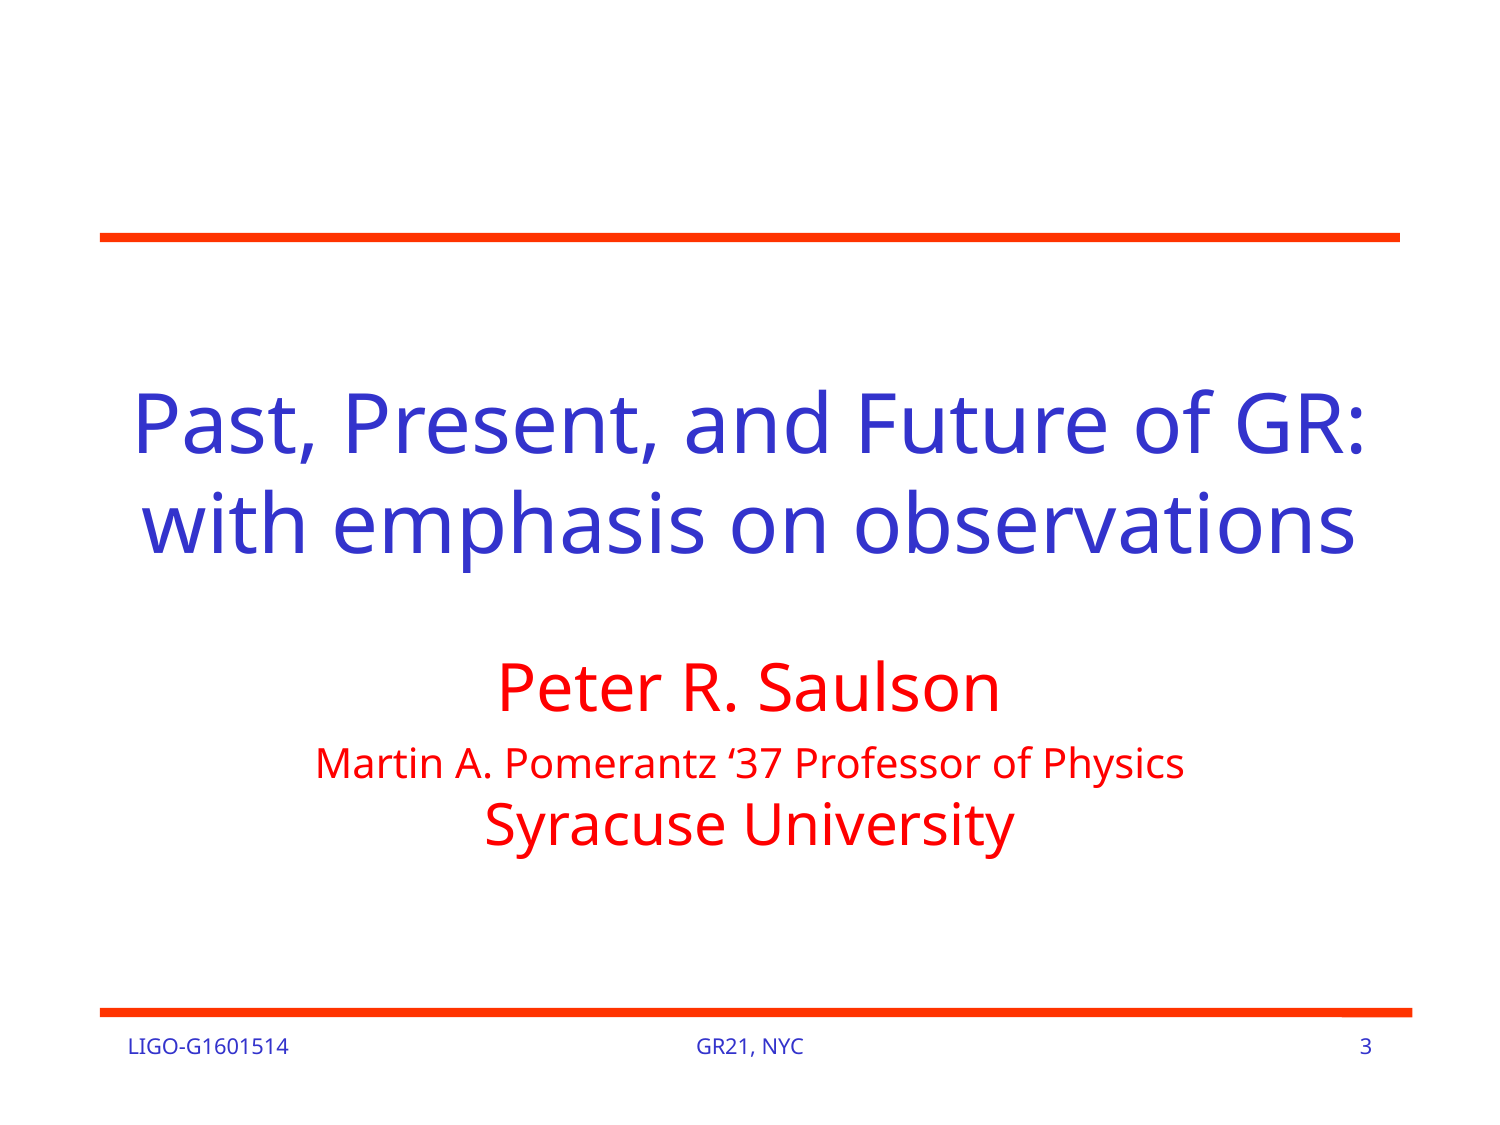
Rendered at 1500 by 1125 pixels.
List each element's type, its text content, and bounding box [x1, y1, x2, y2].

slide_number 3 [1074, 1025, 1388, 1100]
slide_number LIGO-G1601514 [112, 1025, 425, 1100]
subtitle Peter R. Saulson Martin A. Pomerantz ‘37 Professor of Physics Syracuse University [225, 637, 1275, 925]
title Past, Present, and Future of GR: with emphasis on observations [112, 349, 1388, 591]
footer GR21, NYC [512, 1025, 988, 1100]
